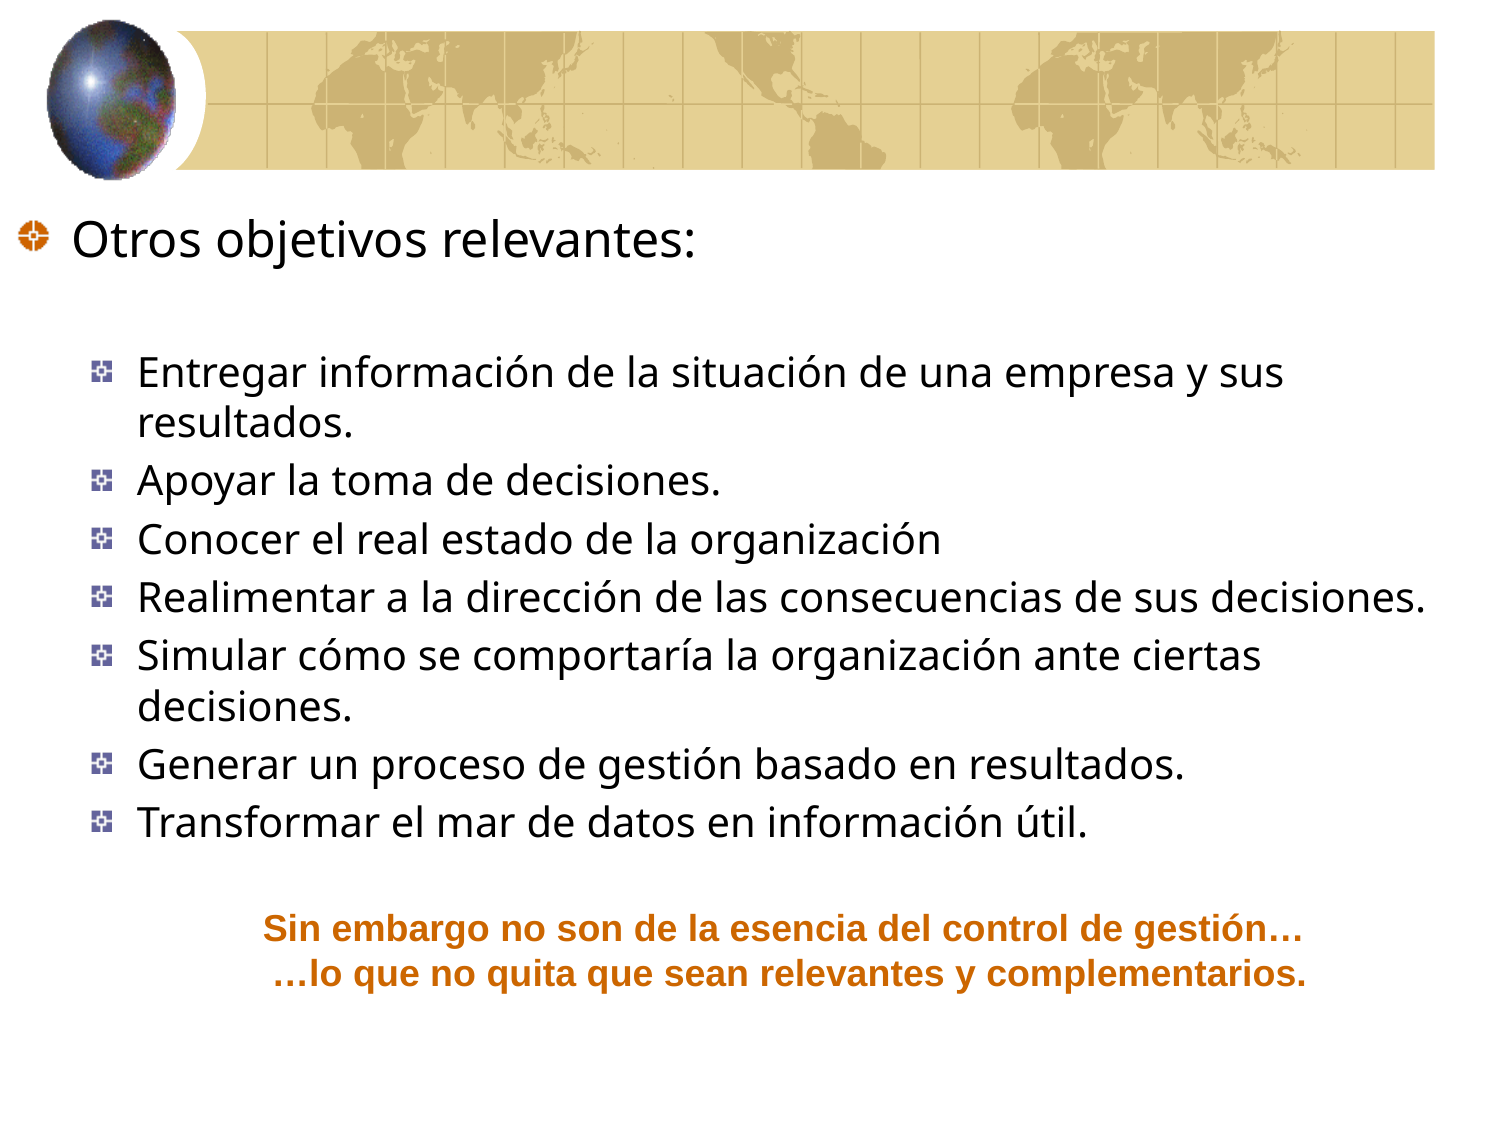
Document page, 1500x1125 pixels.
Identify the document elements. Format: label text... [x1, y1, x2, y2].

picture [90, 468, 112, 491]
text_box Sin embargo no son de la esencia del control de gestión… …lo que no quita que sean relevantes y complementarios. [132, 896, 1447, 1002]
picture [42, 14, 190, 185]
picture [90, 643, 112, 666]
list Otros objetivos relevantes: Entregar información de la situación de una empresa y sus resultados. Apoyar la toma de decisiones. Conocer el real estado de la organización Realimentar a la dirección de las consecuencias de sus decisiones. Simular cómo se comportaría la organización ante ciertas decisiones. Generar un proceso de gestión basado en resultados. Transformar el mar de datos en información útil. [0, 199, 1500, 1001]
picture [15, 219, 51, 255]
picture [90, 359, 112, 382]
picture [90, 526, 112, 549]
picture [90, 751, 112, 774]
picture [90, 809, 112, 832]
picture [90, 584, 112, 607]
